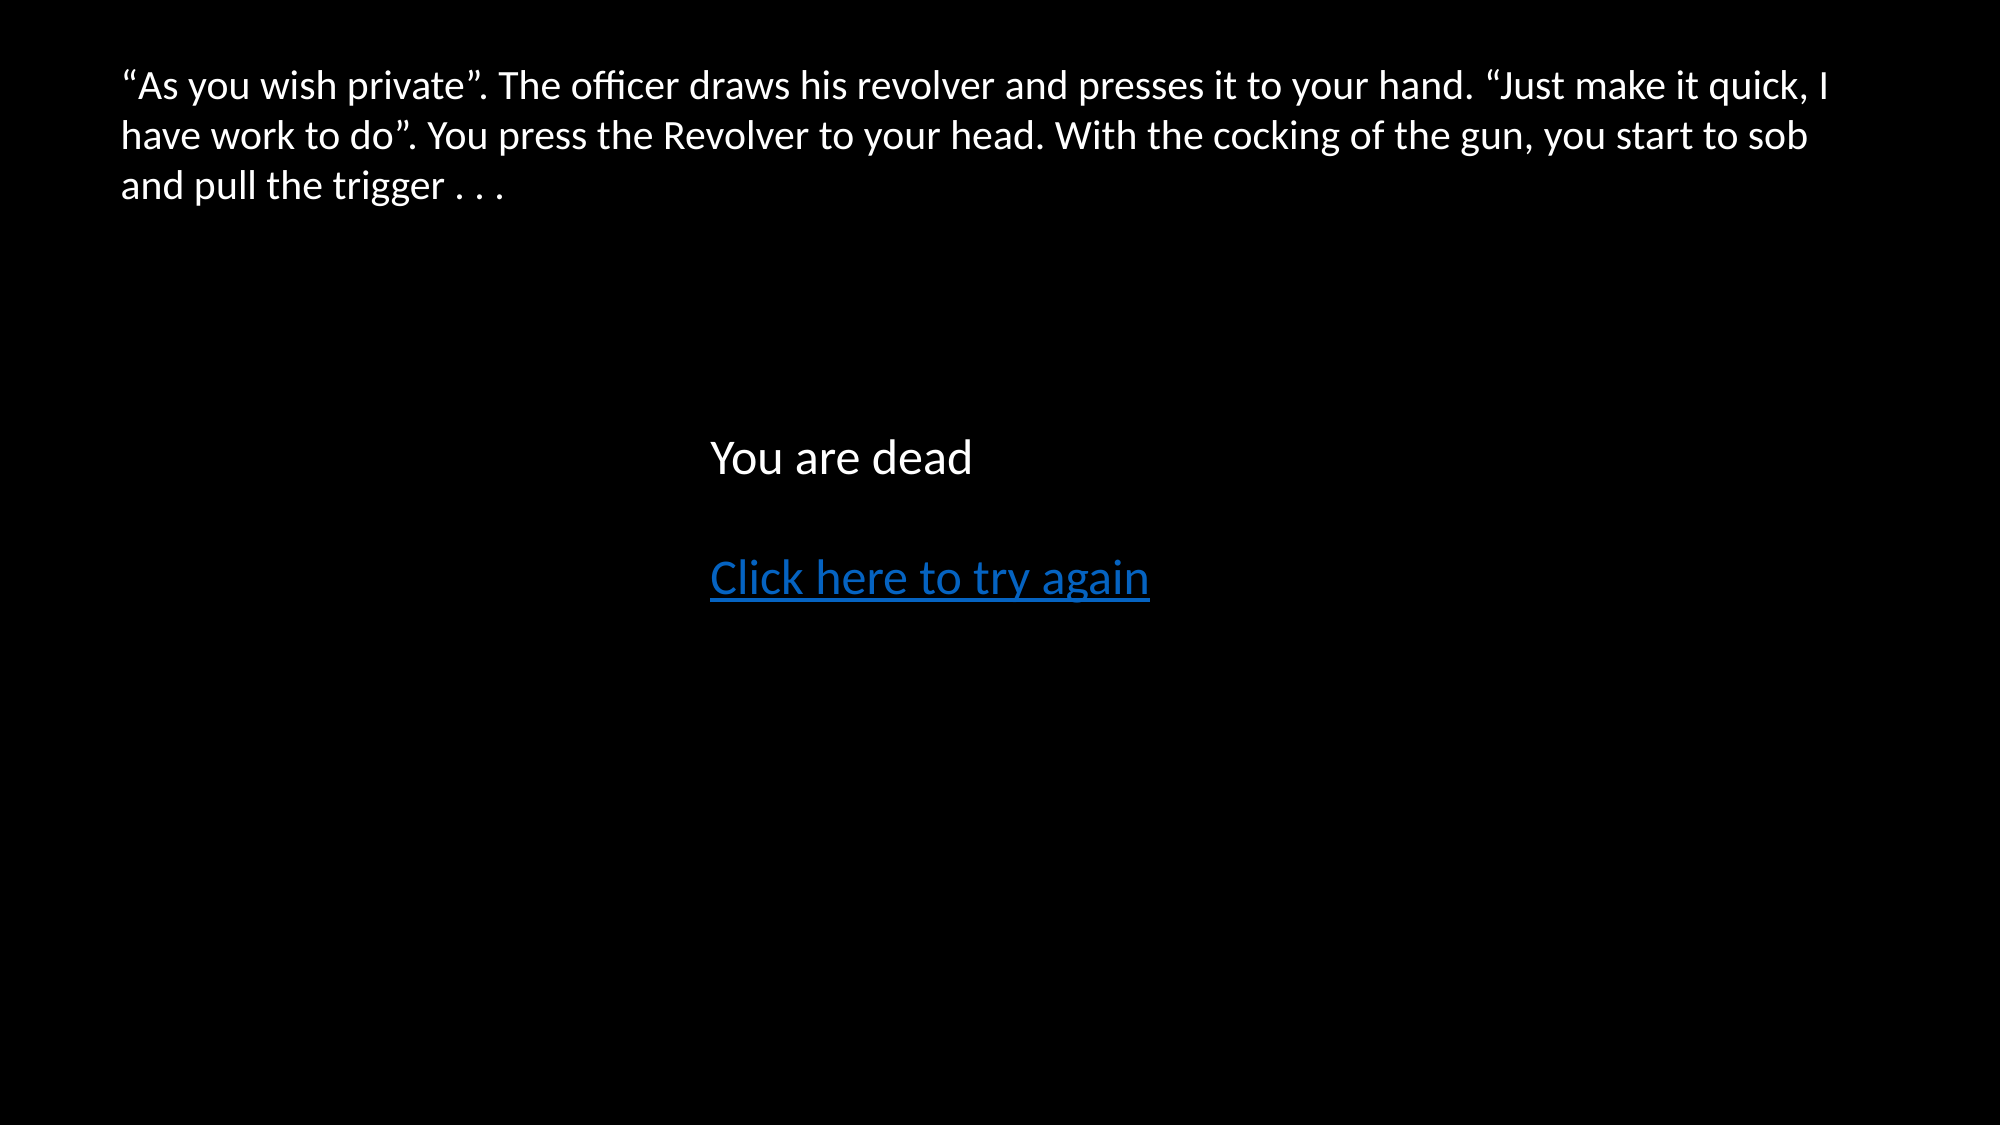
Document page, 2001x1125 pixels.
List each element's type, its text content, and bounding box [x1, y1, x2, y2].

text_box You are dead Click here to try again [695, 417, 1290, 613]
text_box “As you wish private”. The officer draws his revolver and presses it to your hand. “Just make it quick, I have work to do”. You press the Revolver to your head. With the cocking of the gun, you start to sob and pull the trigger . . . [105, 50, 1880, 215]
